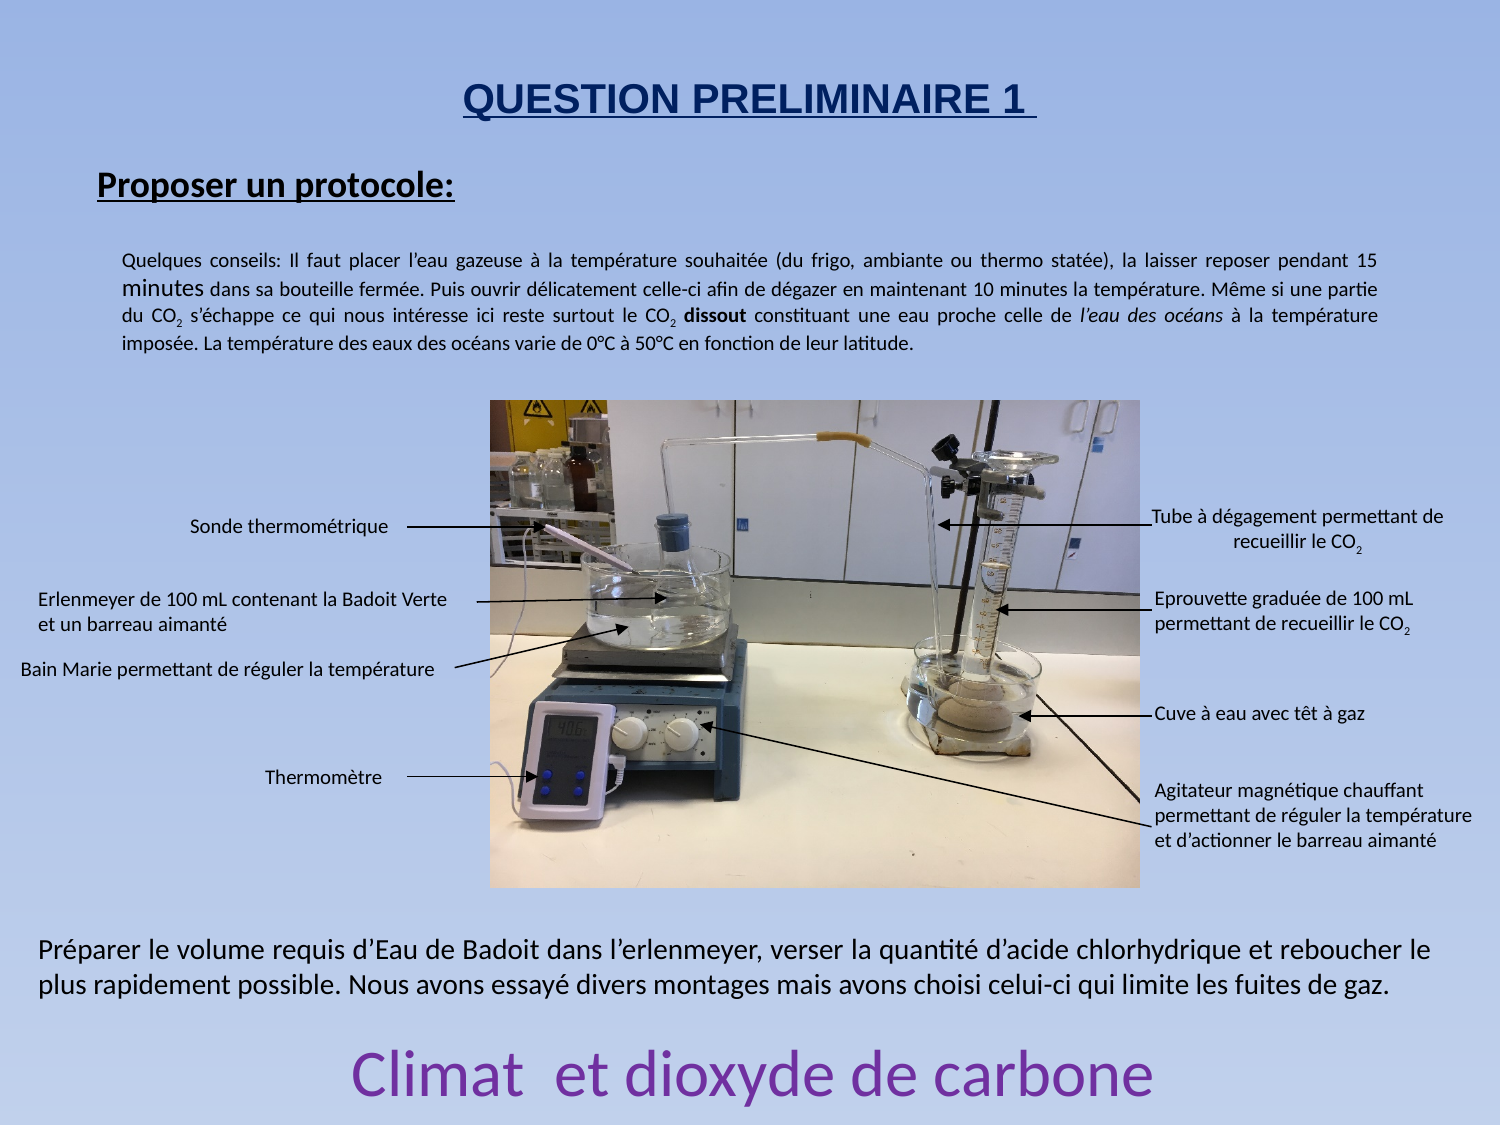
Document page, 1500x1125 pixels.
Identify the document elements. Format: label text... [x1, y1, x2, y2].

text_box Cuve à eau avec têt à gaz [1145, 692, 1423, 733]
text_box [175, 264, 1365, 340]
text_box Quelques conseils: Il faut placer l’eau gazeuse à la température souhaitée (du frigo, ambiante ou thermo statée), la laisser reposer pendant 15 minutes dans sa bouteille fermée. Puis ouvrir délicatement celle-ci afin de dégazer en maintenant 10 minutes la température. Même si une partie du CO2 s’échappe ce qui nous intéresse ici reste surtout le CO2 dissout constituant une eau proche celle de l’eau des océans à la température imposée. La température des eaux des océans varie de 0°C à 50°C en fonction de leur latitude. [107, 239, 1393, 388]
footer Climat et dioxyde de carbone [226, 1039, 1282, 1100]
picture [489, 400, 1141, 889]
list Proposer un protocole: [82, 152, 633, 208]
text_box Tube à dégagement permettant de recueillir le CO2 [1145, 495, 1475, 564]
text_box Eprouvette graduée de 100 mL permettant de recueillir le CO2 [1145, 576, 1500, 645]
text_box Thermomètre [250, 756, 404, 797]
text_box Bain Marie permettant de réguler la température [5, 647, 455, 688]
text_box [476, 597, 668, 603]
text_box Préparer le volume requis d’Eau de Badoit dans l’erlenmeyer, verser la quantité d’acide chlorhydrique et reboucher le plus rapidement possible. Nous avons essayé divers montages mais avons choisi celui-ci qui limite les fuites de gaz. [23, 888, 1447, 1008]
text_box Sonde thermométrique [175, 505, 408, 546]
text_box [699, 724, 1152, 827]
text_box Agitateur magnétique chauffant permettant de réguler la température et d’actionner le barreau aimanté [1145, 769, 1500, 859]
text_box QUESTION PRELIMINAIRE 1 [74, 45, 1425, 149]
text_box Erlenmeyer de 100 mL contenant la Badoit Verte et un barreau aimanté [23, 578, 484, 644]
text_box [454, 626, 629, 669]
